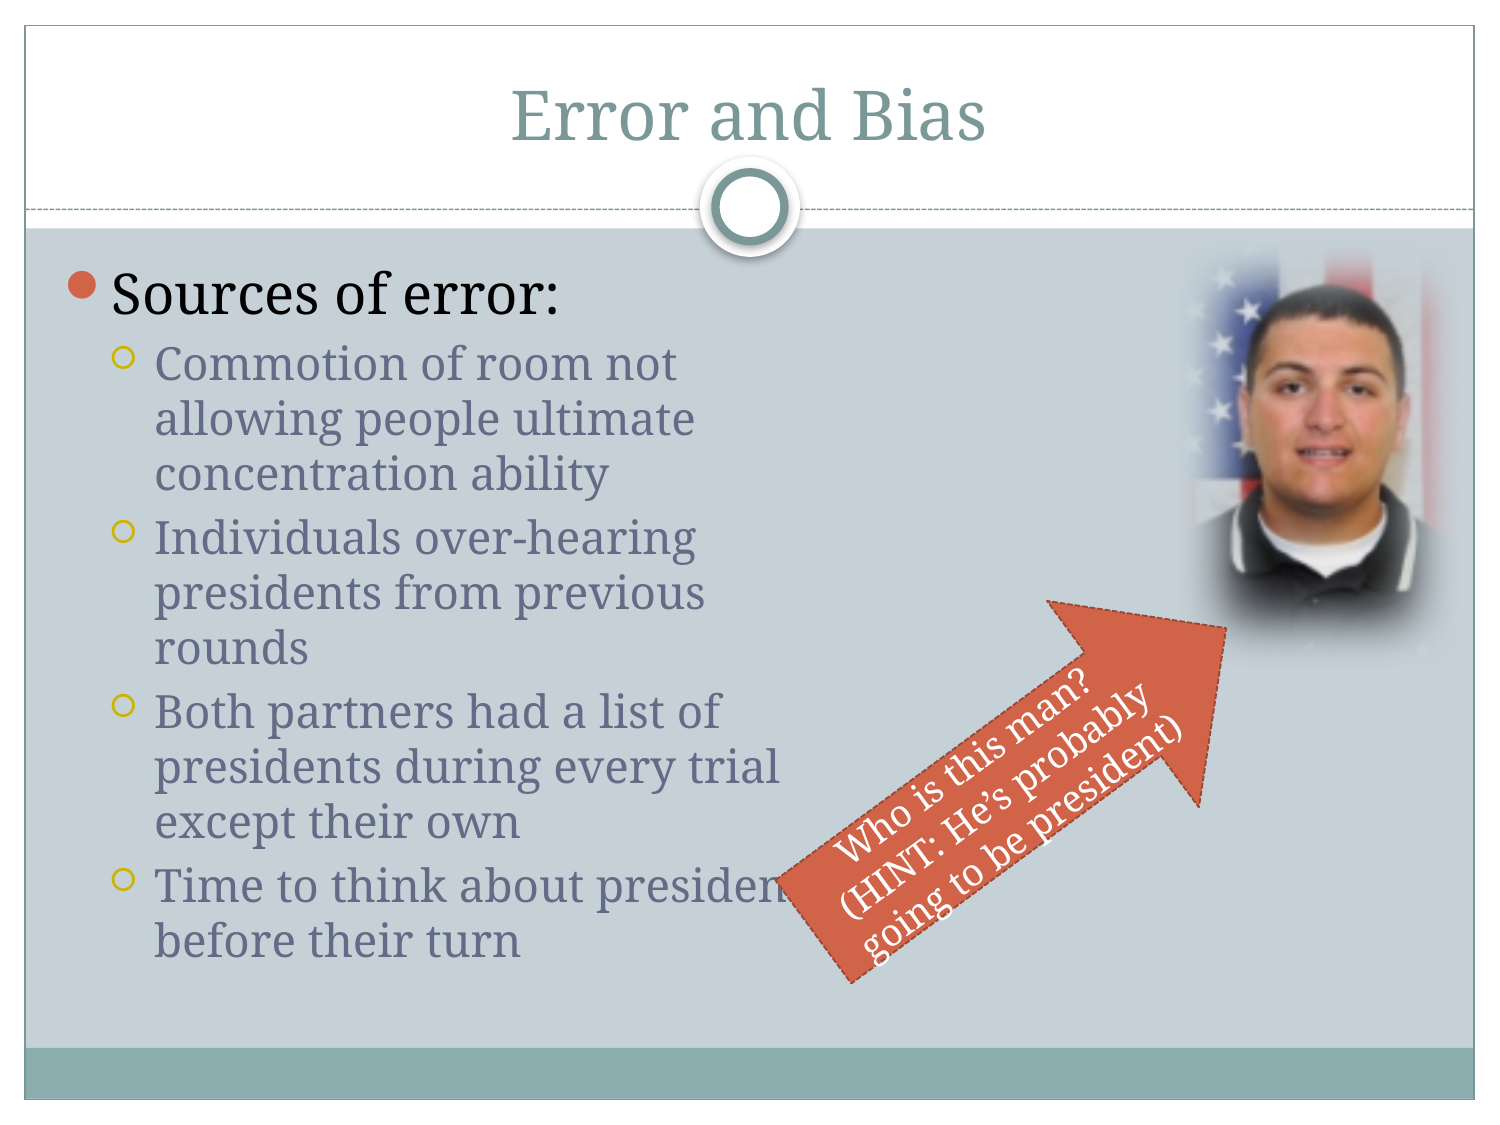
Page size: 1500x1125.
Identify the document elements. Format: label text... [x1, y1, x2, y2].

text_box Who is this man? (HINT: He’s probably going to be president) [774, 600, 1219, 985]
picture [1174, 237, 1463, 672]
list Sources of error: Commotion of room not allowing people ultimate concentration ability Individuals over-hearing presidents from previous rounds Both partners had a list of presidents during every trial except their own Time to think about presidents before their turn [49, 250, 850, 1001]
title Error and Bias [49, 37, 1450, 162]
